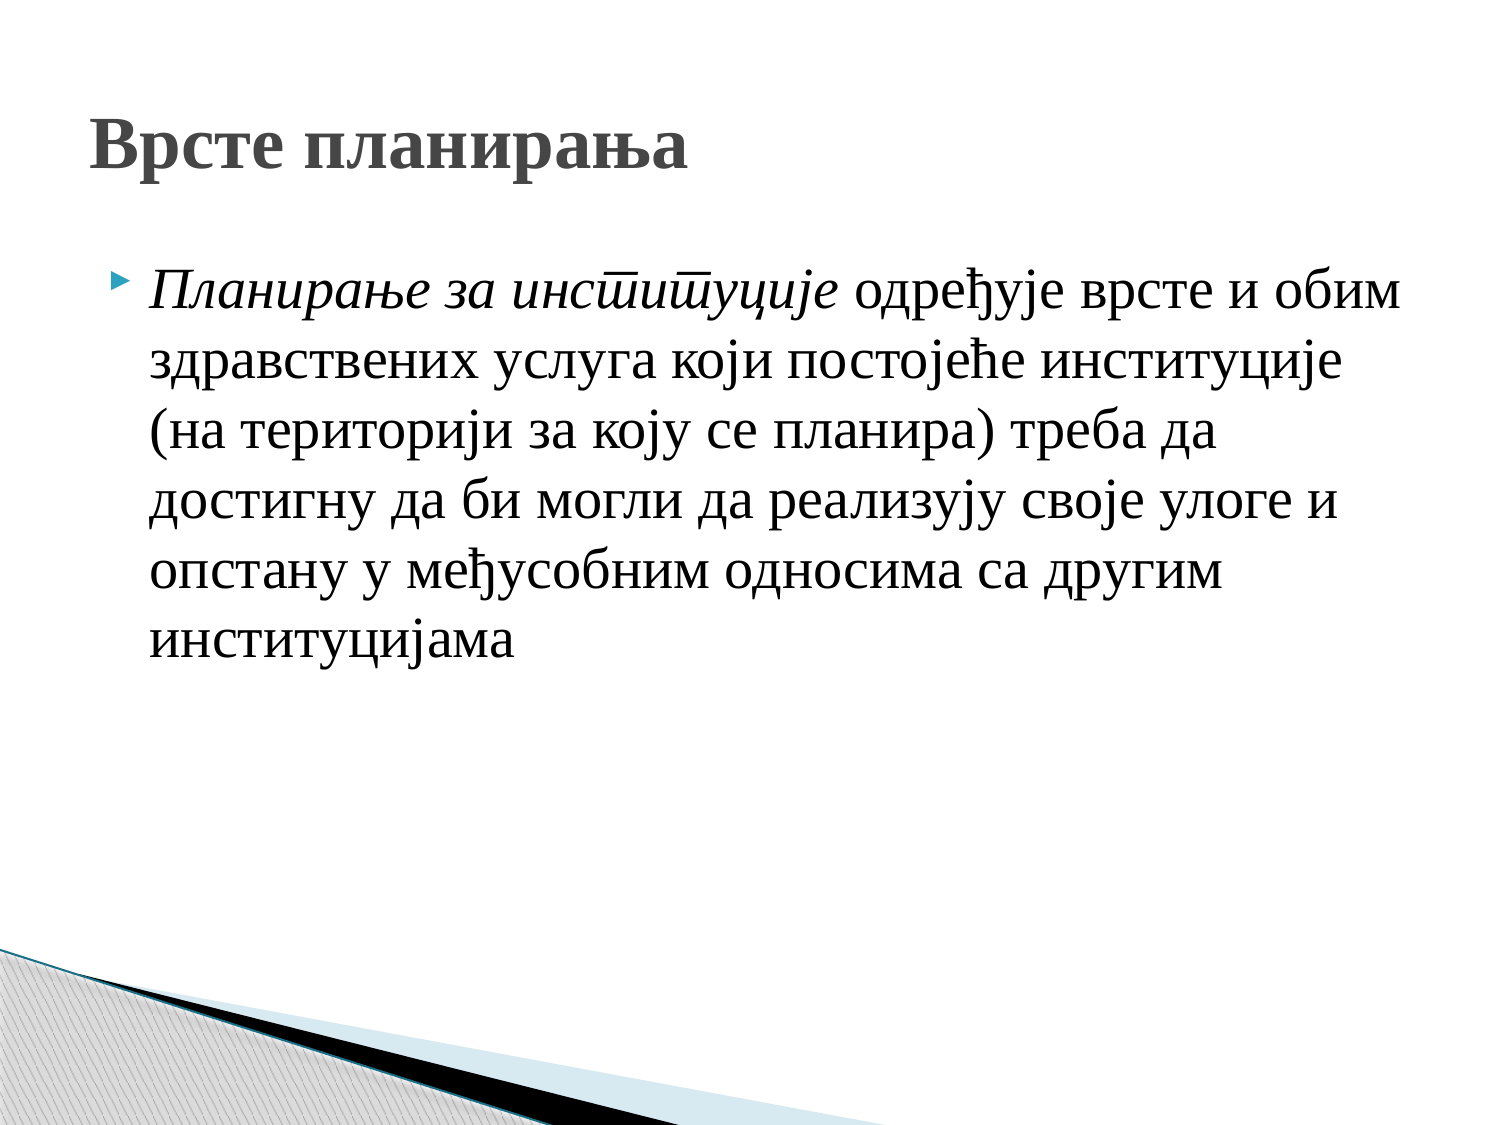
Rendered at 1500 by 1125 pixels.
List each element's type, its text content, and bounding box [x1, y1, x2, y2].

title Врсте планирања [75, 45, 1425, 233]
list Планирање за институције одређује врсте и обим здравствених услуга који постојеће институције (на територији за коју се планира) треба да достигну да би могли да реализују своје улоге и опстану у међусобним односима са другим институцијама [75, 243, 1425, 986]
